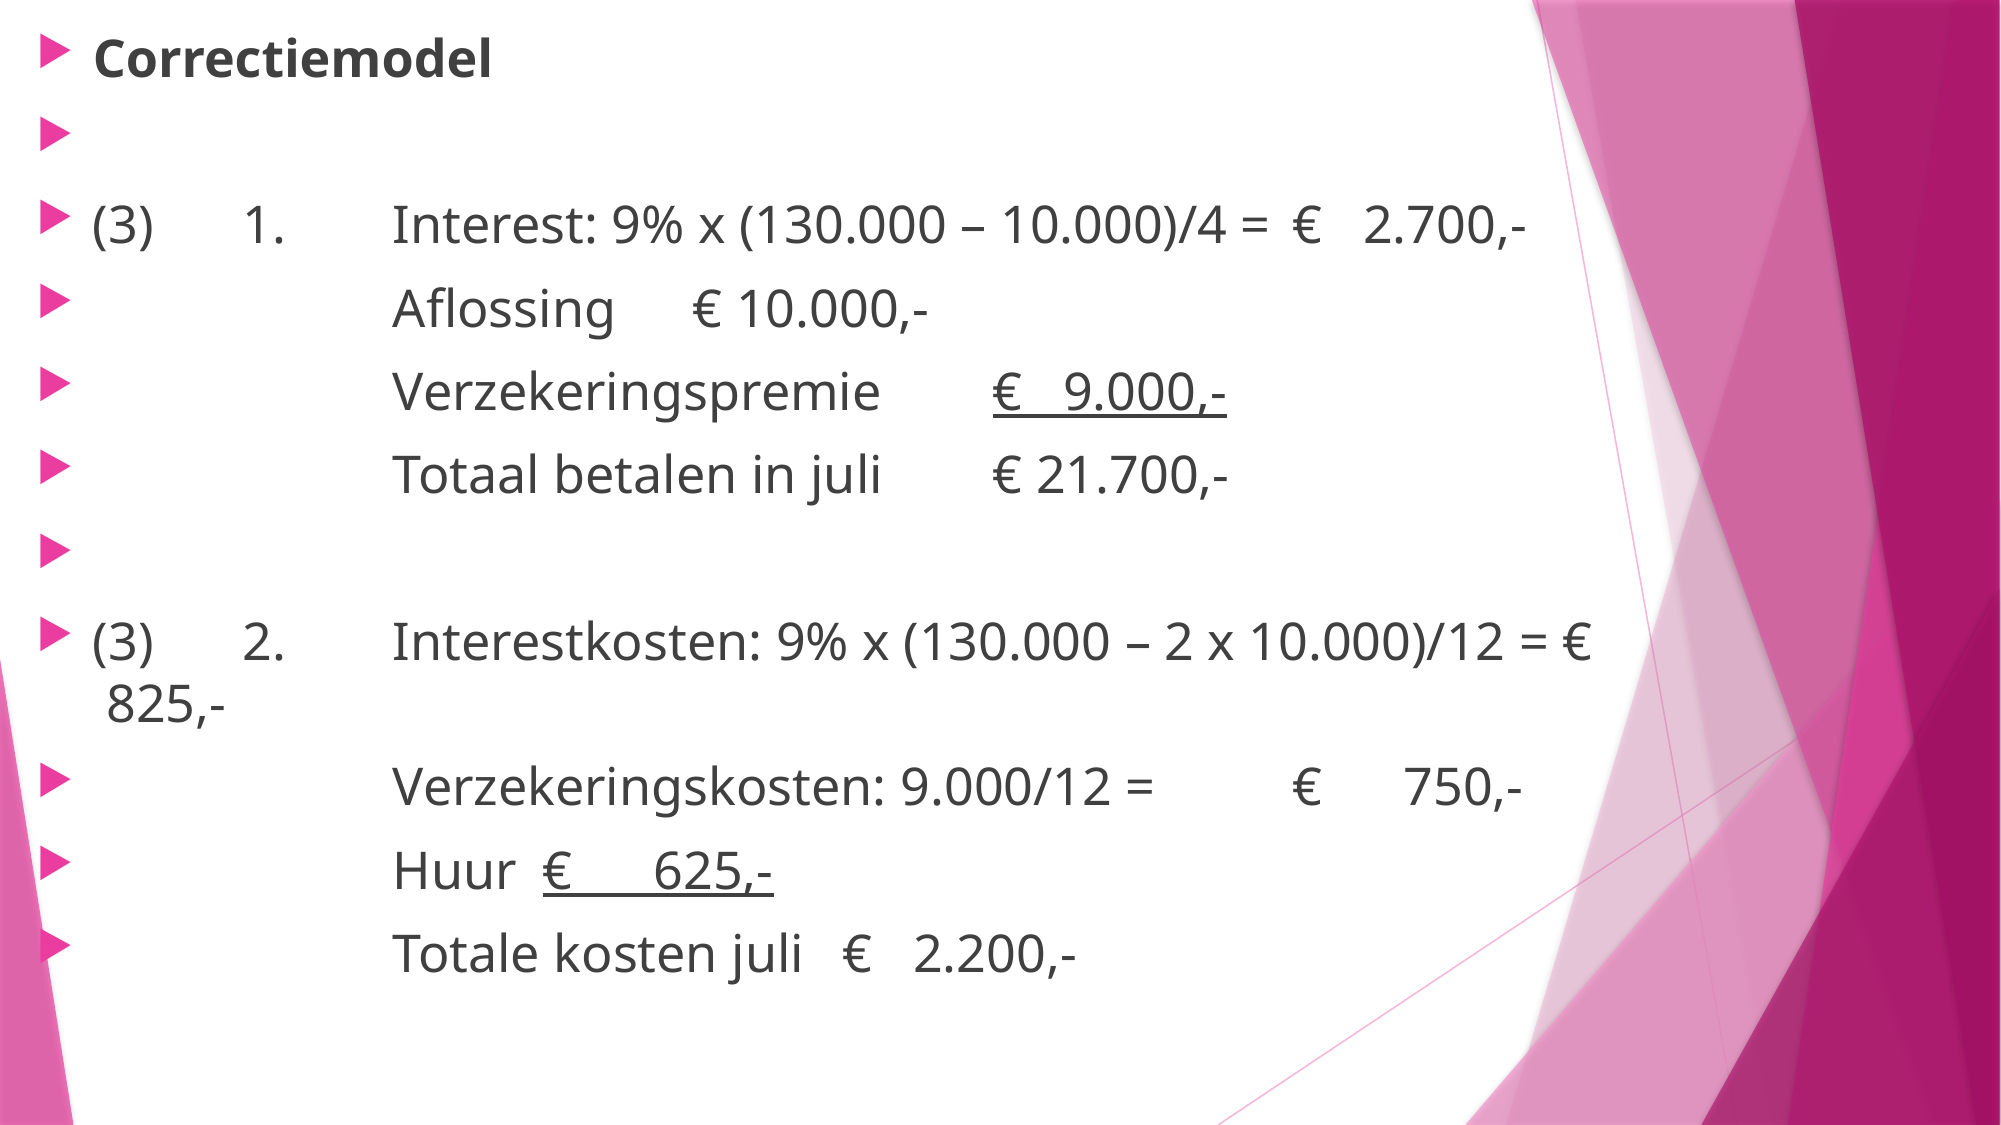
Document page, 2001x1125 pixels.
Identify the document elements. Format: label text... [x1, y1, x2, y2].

list Correctiemodel (3) 1. Interest: 9% x (130.000 – 10.000)/4 = € 2.700,- Aflossing € 10.000,- Verzekeringspremie € 9.000,- Totaal betalen in juli € 21.700,- (3) 2. Interestkosten: 9% x (130.000 – 2 x 10.000)/12 = € 825,- Verzekeringskosten: 9.000/12 = € 750,- Huur € 625,- Totale kosten juli € 2.200,- [21, 17, 1668, 1125]
